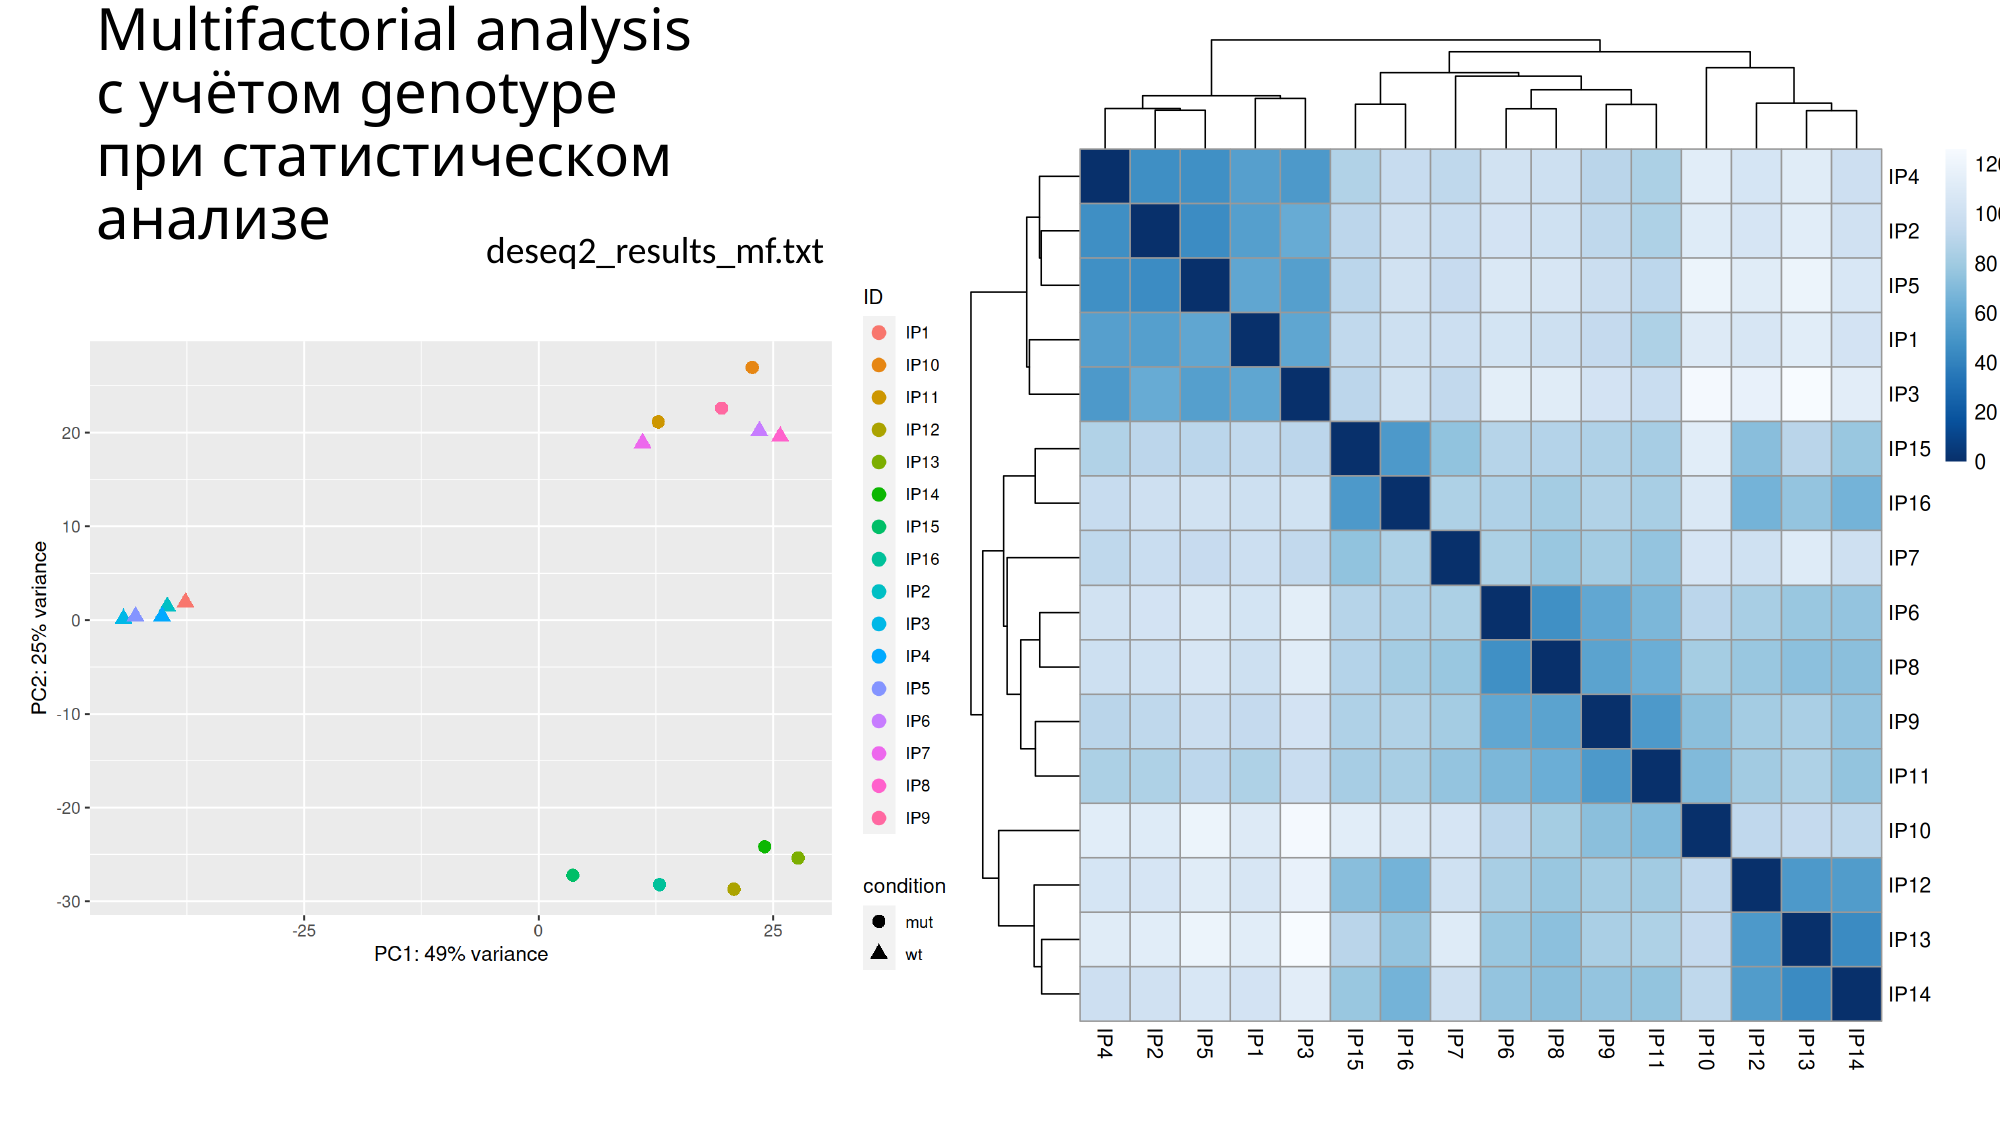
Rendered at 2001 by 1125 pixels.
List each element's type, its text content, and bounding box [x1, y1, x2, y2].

picture [965, 34, 2000, 1085]
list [21, 181, 966, 1125]
title Multifactorial analysis с учётом genotype при статистическом анализе [81, 119, 718, 133]
